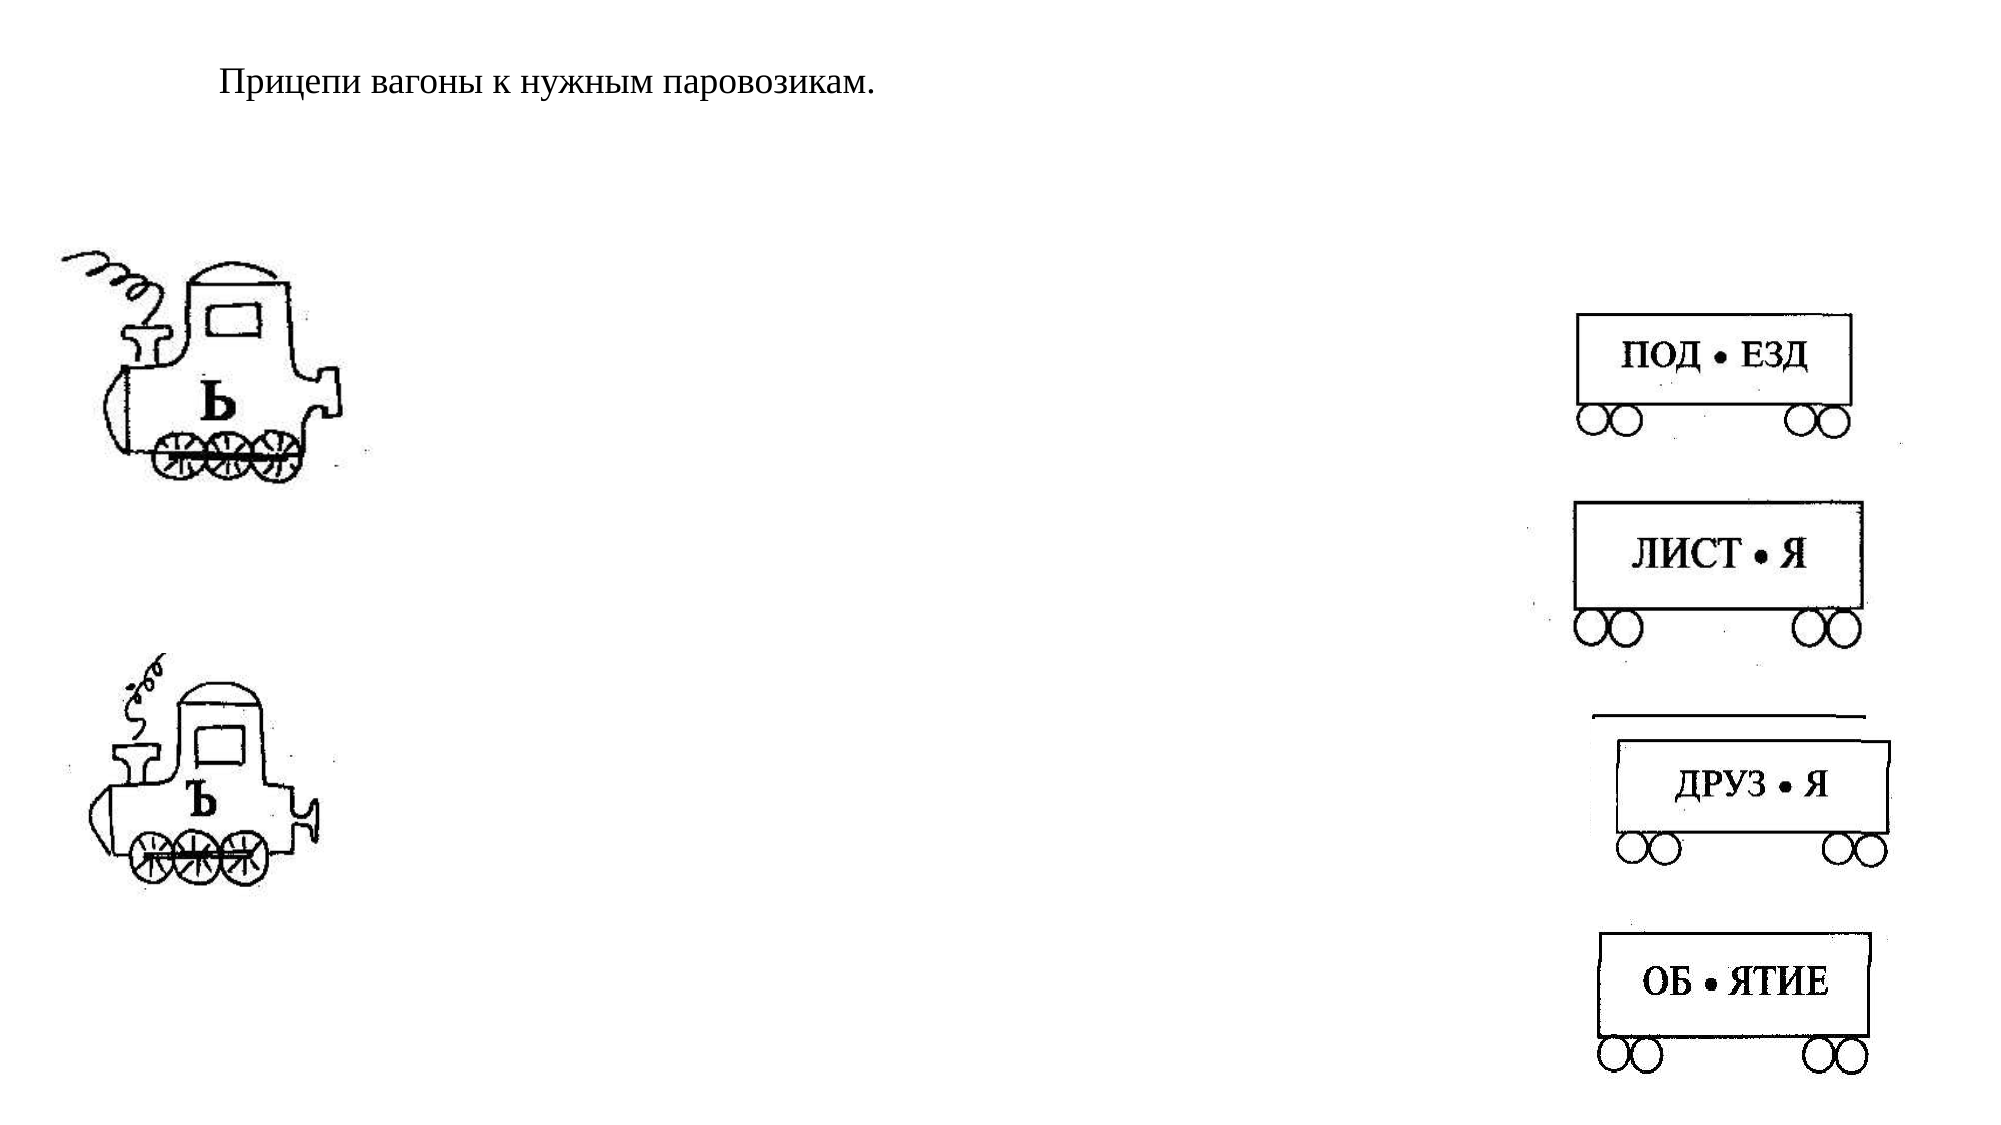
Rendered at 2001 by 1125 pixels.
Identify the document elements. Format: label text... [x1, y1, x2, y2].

picture [1550, 304, 1905, 462]
picture [1527, 489, 1886, 668]
picture [54, 223, 378, 490]
picture [1566, 694, 1930, 894]
picture [62, 653, 338, 905]
text_box Прицепи вагоны к нужным паровозикам. [204, 48, 892, 109]
picture [1550, 918, 1888, 1100]
